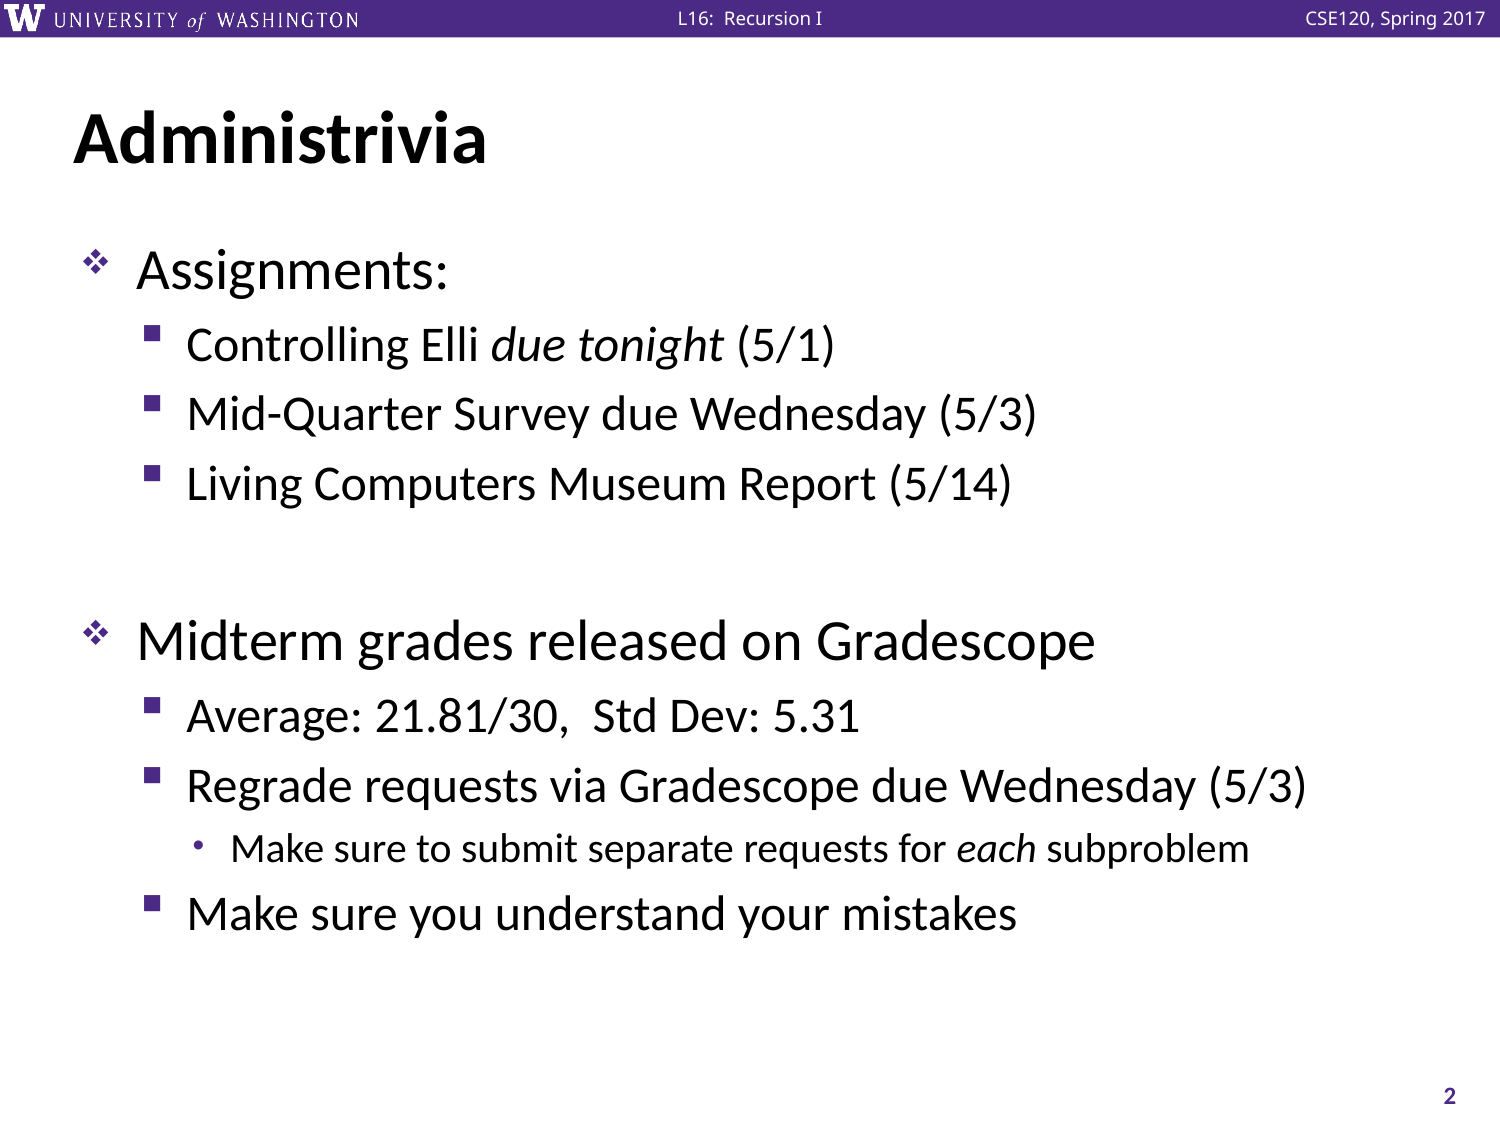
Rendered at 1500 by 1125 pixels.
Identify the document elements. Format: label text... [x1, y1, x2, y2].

title Administrivia [58, 71, 1438, 197]
list Assignments: Controlling Elli due tonight (5/1) Mid-Quarter Survey due Wednesday (5/3) Living Computers Museum Report (5/14) Midterm grades released on Gradescope Average: 21.81/30, Std Dev: 5.31 Regrade requests via Gradescope due Wednesday (5/3) Make sure to submit separate requests for each subproblem Make sure you understand your mistakes [64, 223, 1438, 1040]
picture [4, 4, 358, 32]
slide_number 2 [1400, 1065, 1500, 1125]
